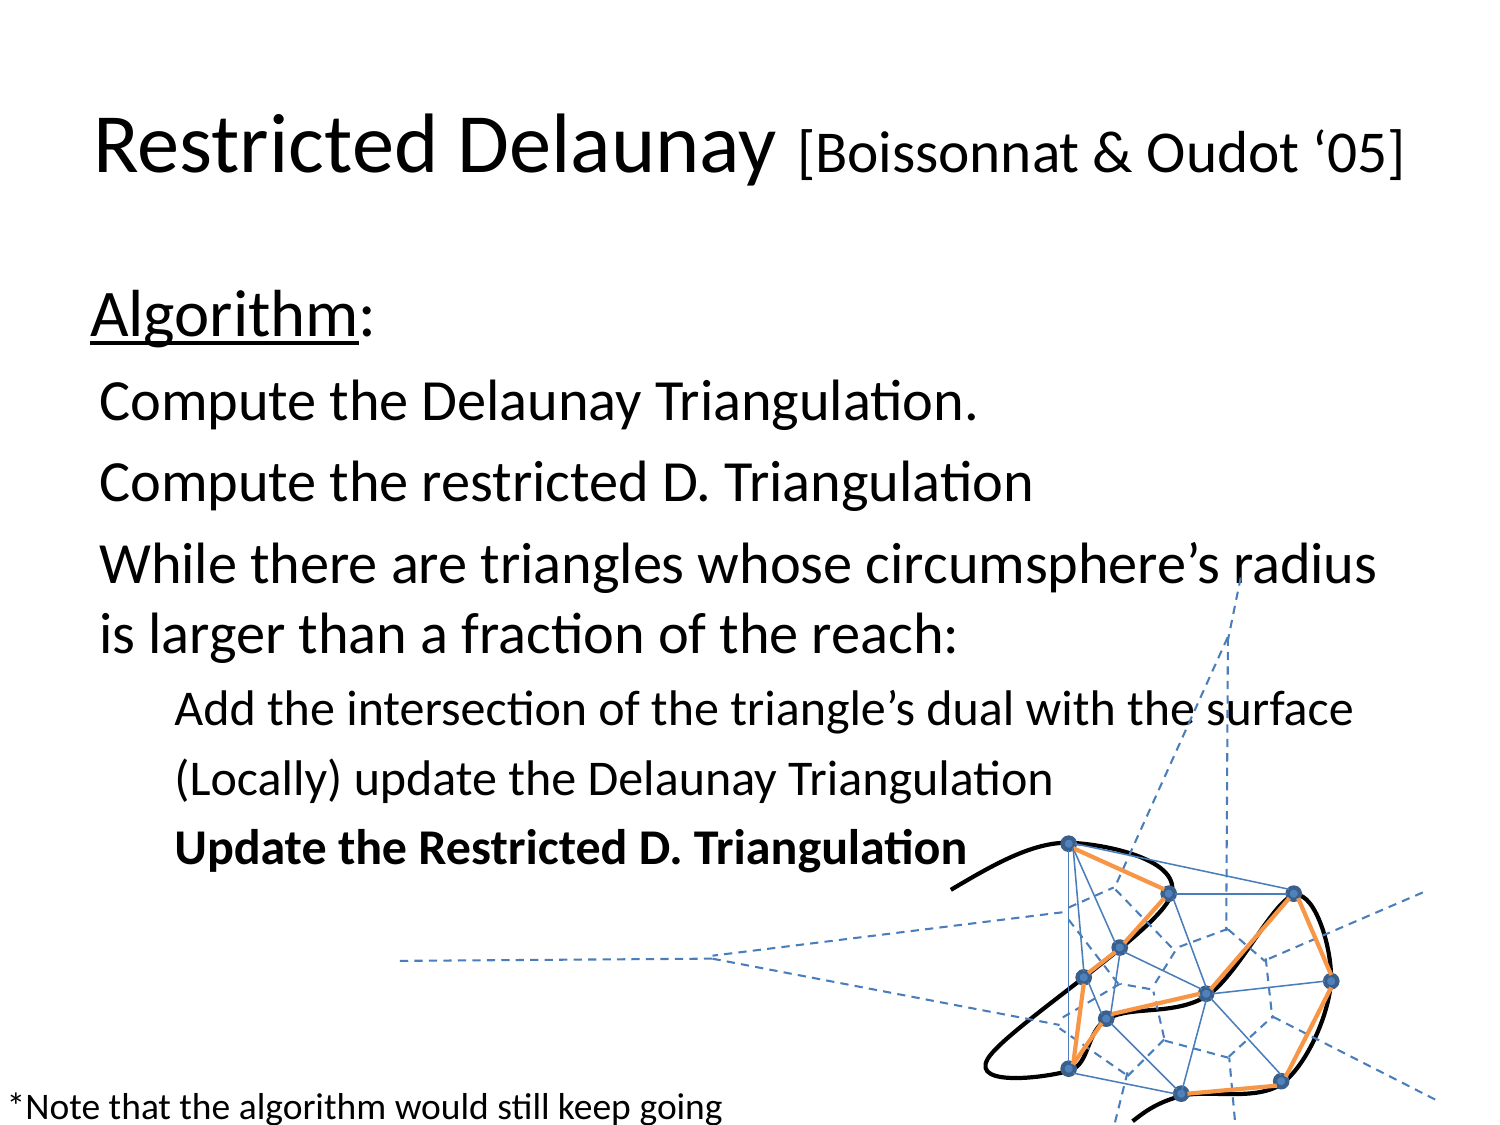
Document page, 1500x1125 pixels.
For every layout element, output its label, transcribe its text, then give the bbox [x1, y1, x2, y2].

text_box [1062, 837, 1338, 1101]
text_box *Note that the algorithm would still keep going [0, 1074, 394, 1125]
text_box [1068, 843, 1332, 1095]
title Restricted Delaunay [Boissonnat & Oudot ‘05] [75, 45, 1425, 233]
list Algorithm: Compute the Delaunay Triangulation. Compute the restricted D. Triangulation While there are triangles whose circumsphere’s radius is larger than a fraction of the reach: Add the intersection of the triangle’s dual with the surface (Locally) update the Delaunay Triangulation Update the Restricted D. Triangulation [75, 262, 1425, 1074]
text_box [399, 577, 1437, 1125]
